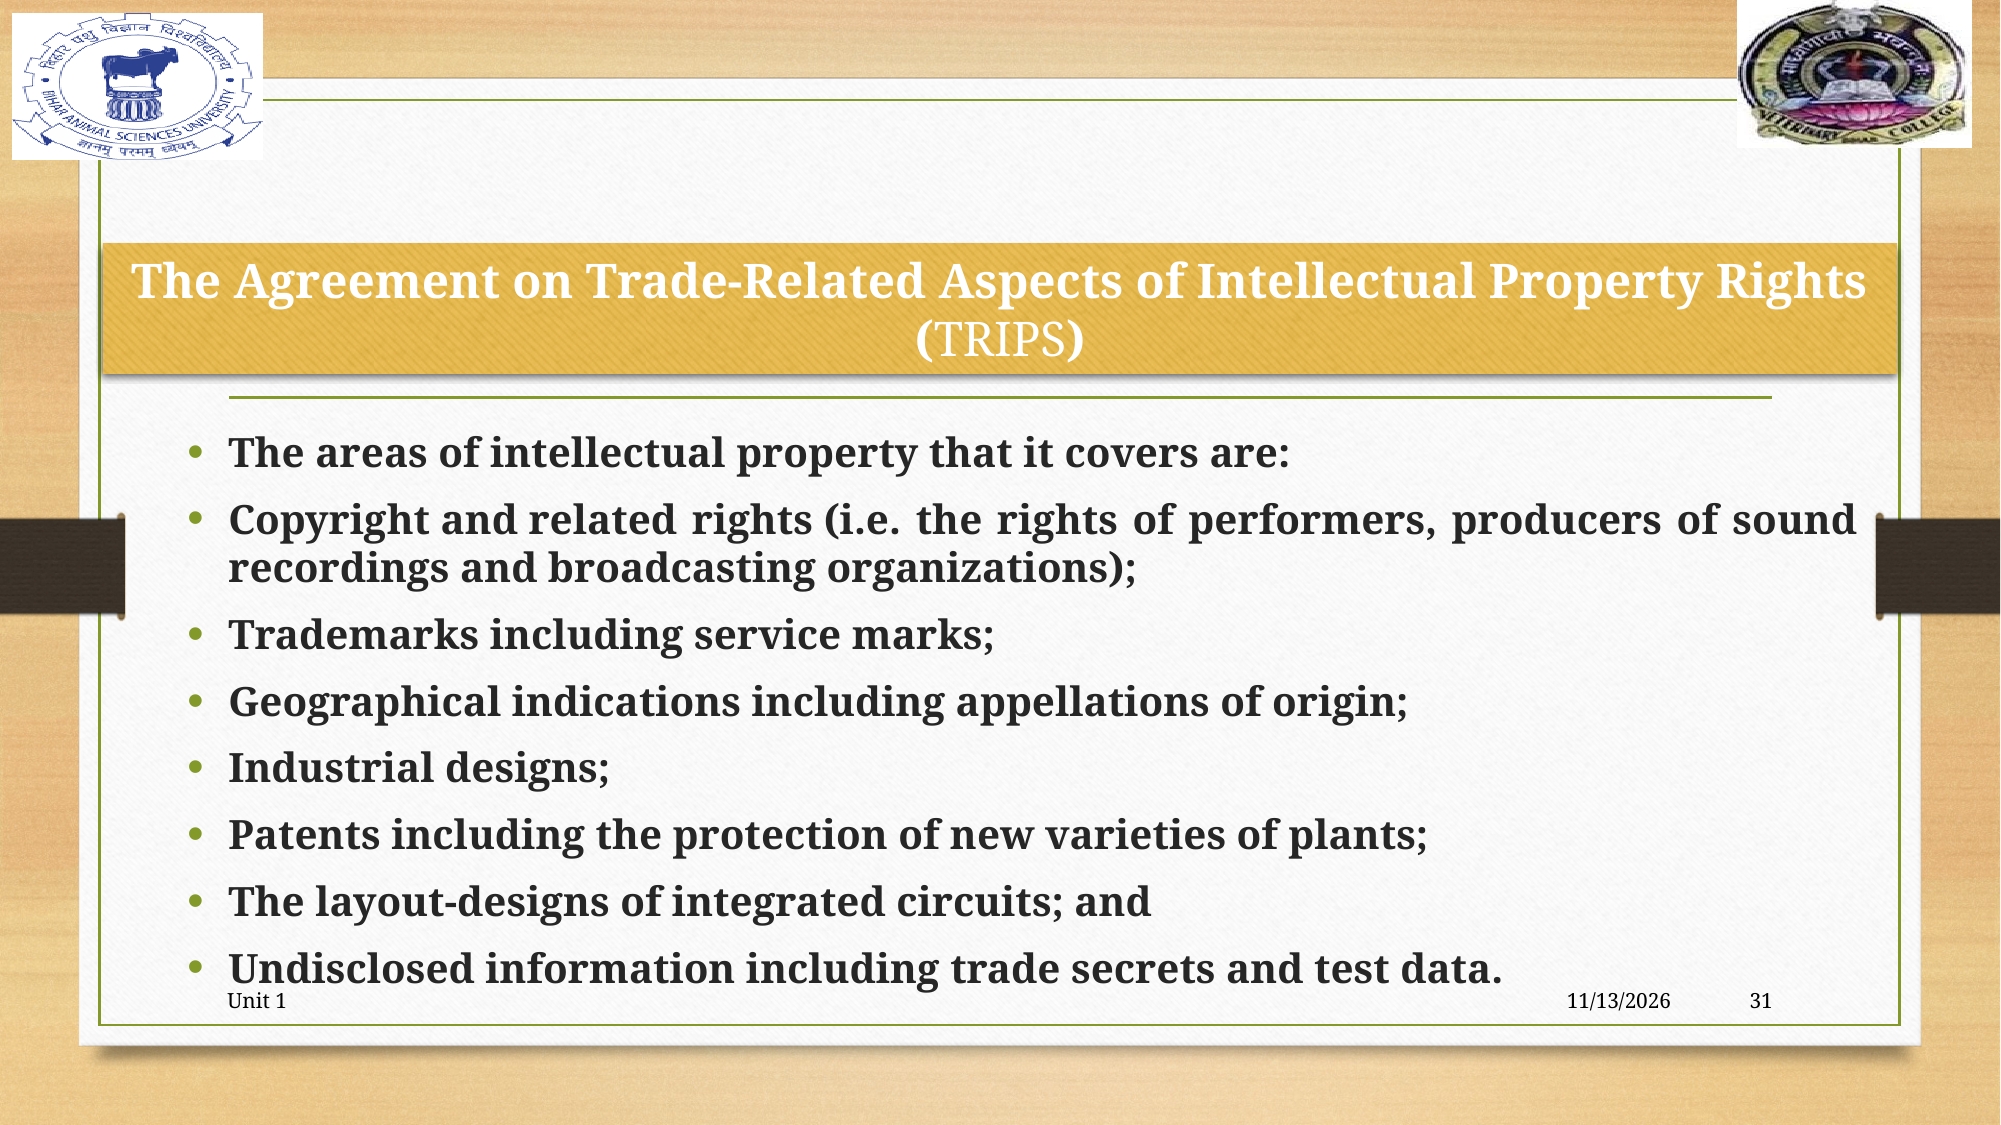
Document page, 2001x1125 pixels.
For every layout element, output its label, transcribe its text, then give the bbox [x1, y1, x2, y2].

footer Unit 1 [212, 979, 1411, 1025]
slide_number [1423, 979, 1686, 1025]
picture [0, 0, 2001, 1125]
text_box The Agreement on Trade-Related Aspects of Intellectual Property Rights (TRIPS) [102, 243, 1898, 374]
slide_number 31 [1698, 979, 1788, 1025]
list The areas of intellectual property that it covers are: Copyright and related rights (i.e. the rights of performers, producers of sound recordings and broadcasting organizations); Trademarks including service marks; Geographical indications including appellations of origin; Industrial designs; Patents including the protection of new varieties of plants; The layout-designs of integrated circuits; and Undisclosed information including trade secrets and test data. [172, 419, 1875, 1003]
